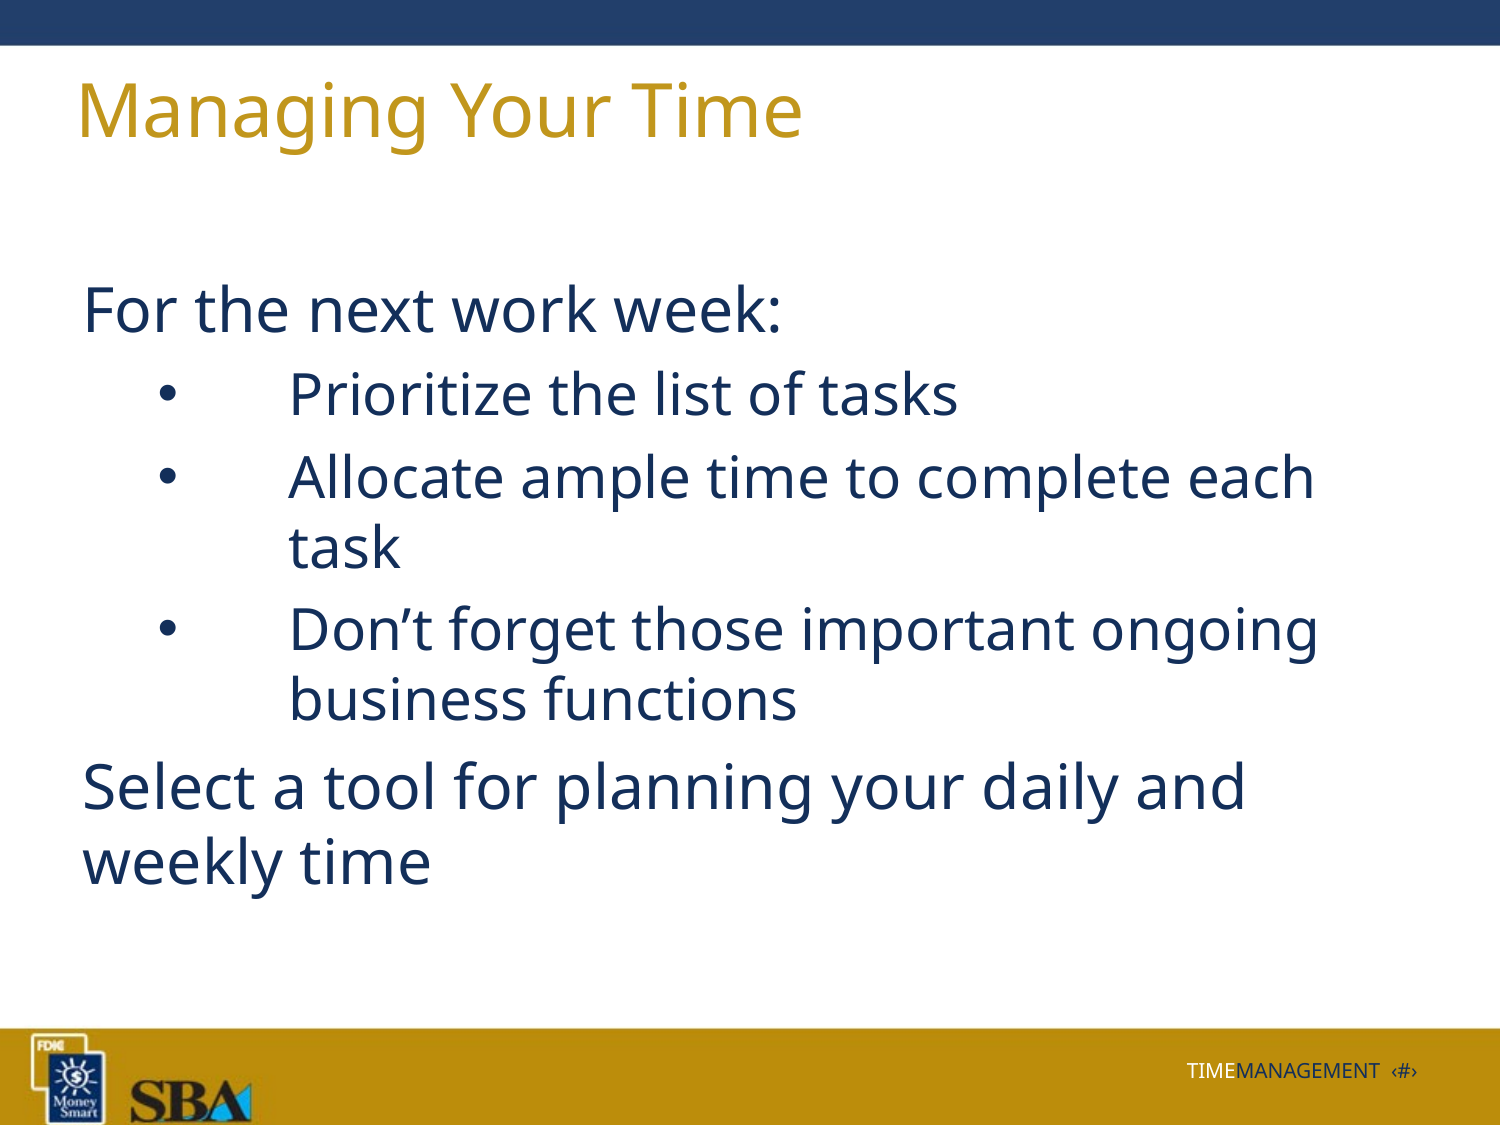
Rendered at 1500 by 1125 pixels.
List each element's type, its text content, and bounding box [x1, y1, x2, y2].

picture [0, 0, 1500, 1125]
title Managing Your Time [74, 61, 1426, 163]
text_box For the next work week: Prioritize the list of tasks Allocate ample time to complete each task Don’t forget those important ongoing business functions Select a tool for planning your daily and weekly time [74, 262, 1425, 905]
